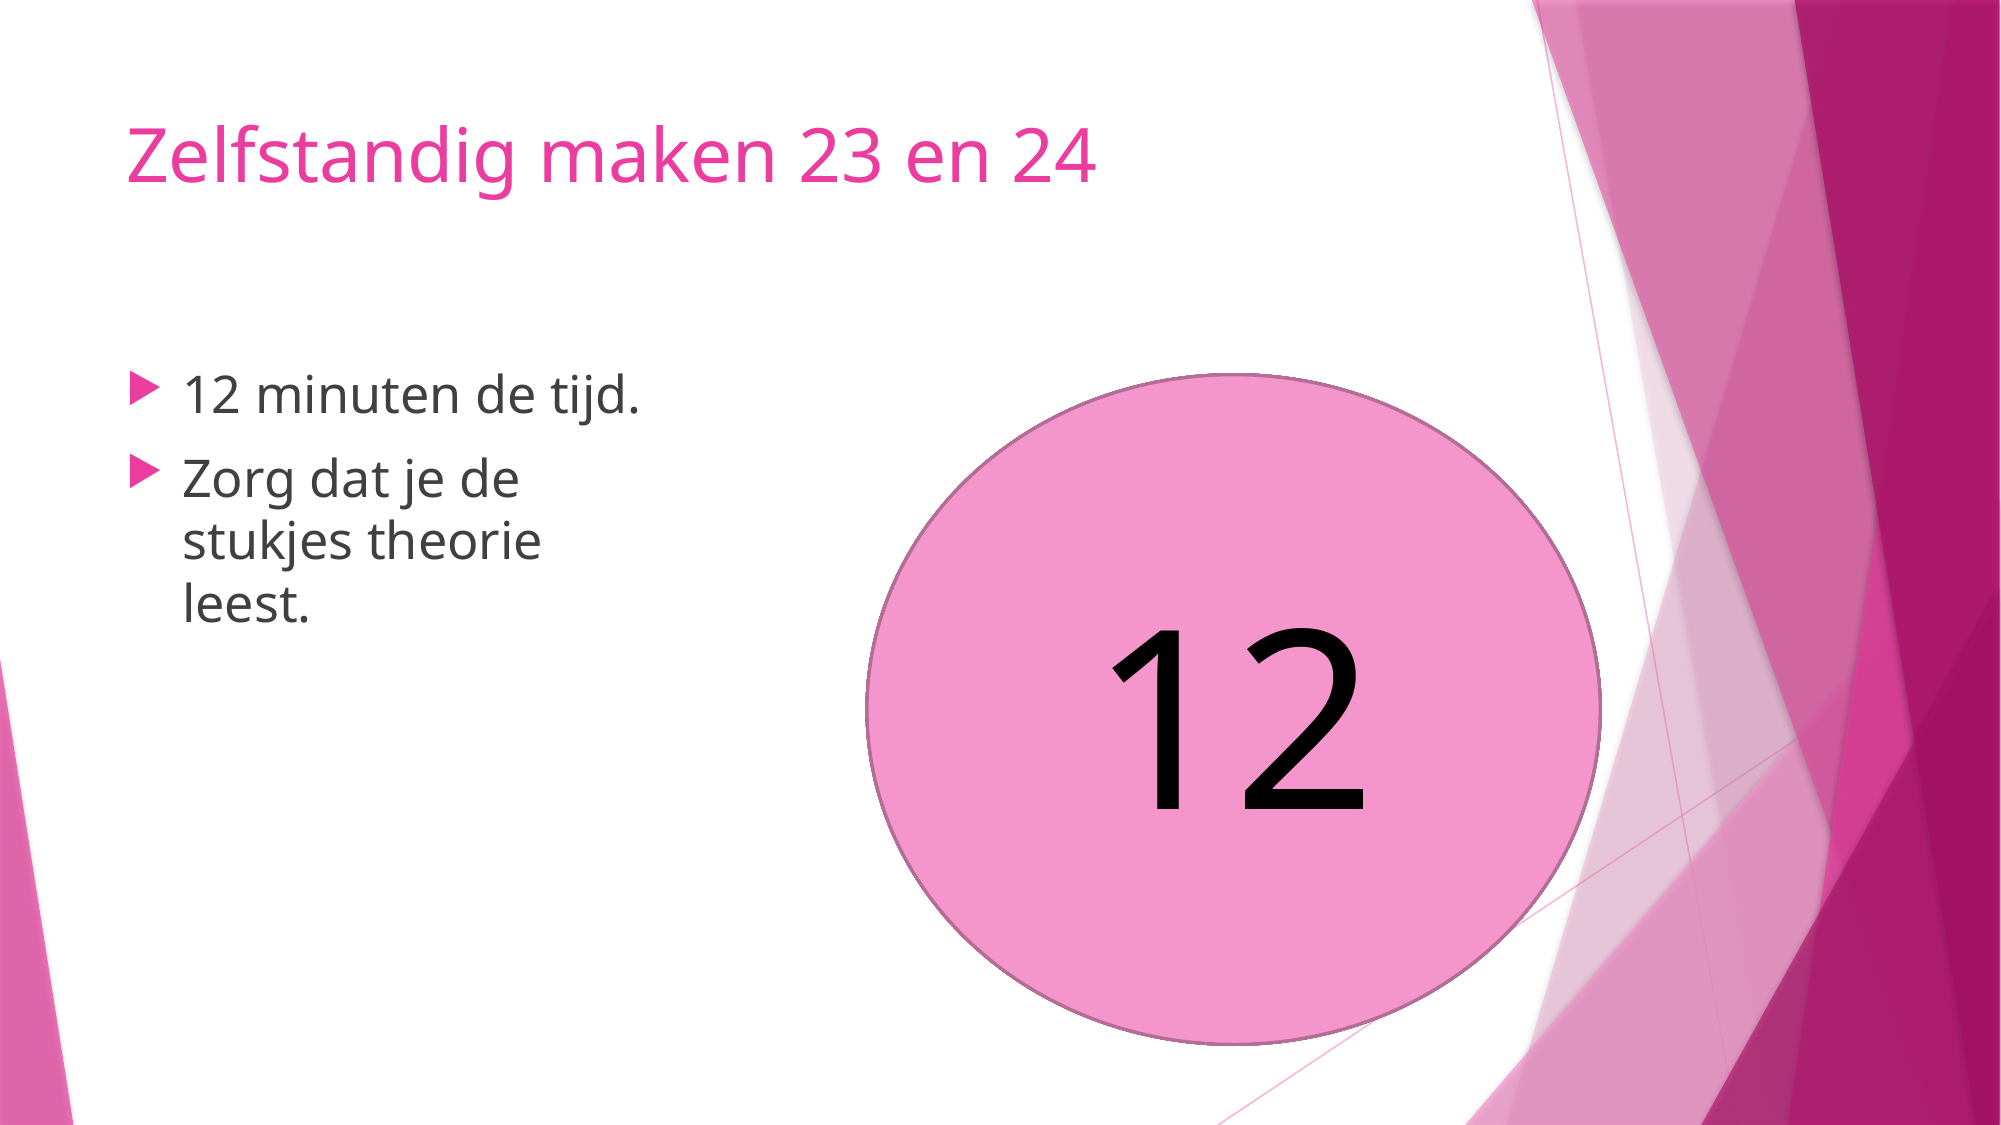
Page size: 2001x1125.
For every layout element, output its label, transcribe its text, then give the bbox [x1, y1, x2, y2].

list 12 minuten de tijd. Zorg dat je de stukjes theorie leest. [111, 354, 689, 960]
title Zelfstandig maken 23 en 24 [111, 99, 1522, 317]
text_box 12 [865, 373, 1602, 1046]
